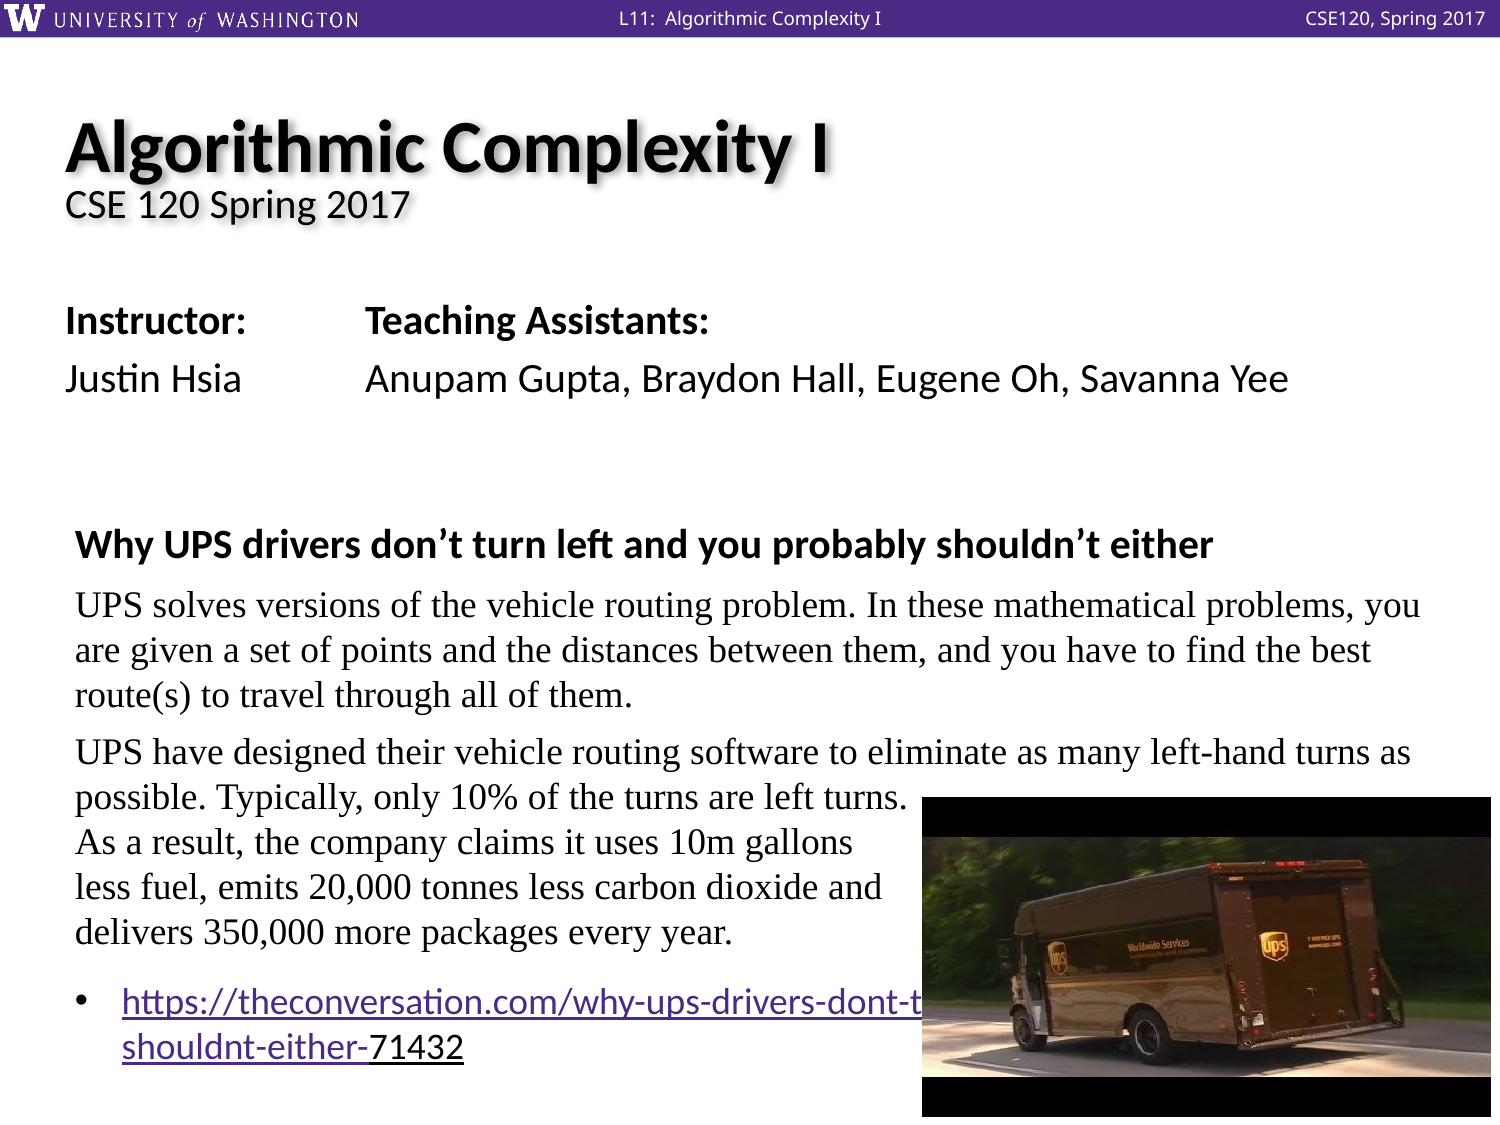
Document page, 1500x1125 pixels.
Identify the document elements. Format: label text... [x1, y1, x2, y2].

subtitle Instructor: Teaching Assistants: Justin Hsia Anupam Gupta, Braydon Hall, Eugene Oh, Savanna Yee [49, 284, 1423, 436]
picture [4, 4, 358, 32]
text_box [921, 796, 1492, 1118]
text_box Why UPS drivers don’t turn left and you probably shouldn’t either UPS solves versions of the vehicle routing problem. In these mathematical problems, you are given a set of points and the distances between them, and you have to find the best route(s) to travel through all of them. UPS have designed their vehicle routing software to eliminate as many left-hand turns as possible. Typically, only 10% of the turns are left turns. As a result, the company claims it uses 10m gallons less fuel, emits 20,000 tonnes less carbon dioxide and delivers 350,000 more packages every year. https://theconversation.com/why-ups-drivers- dont-turn-left-and-you-probably-shouldnt-either- 71432 [59, 509, 1440, 1075]
title Algorithmic Complexity I CSE 120 Spring 2017 [49, 49, 1326, 284]
